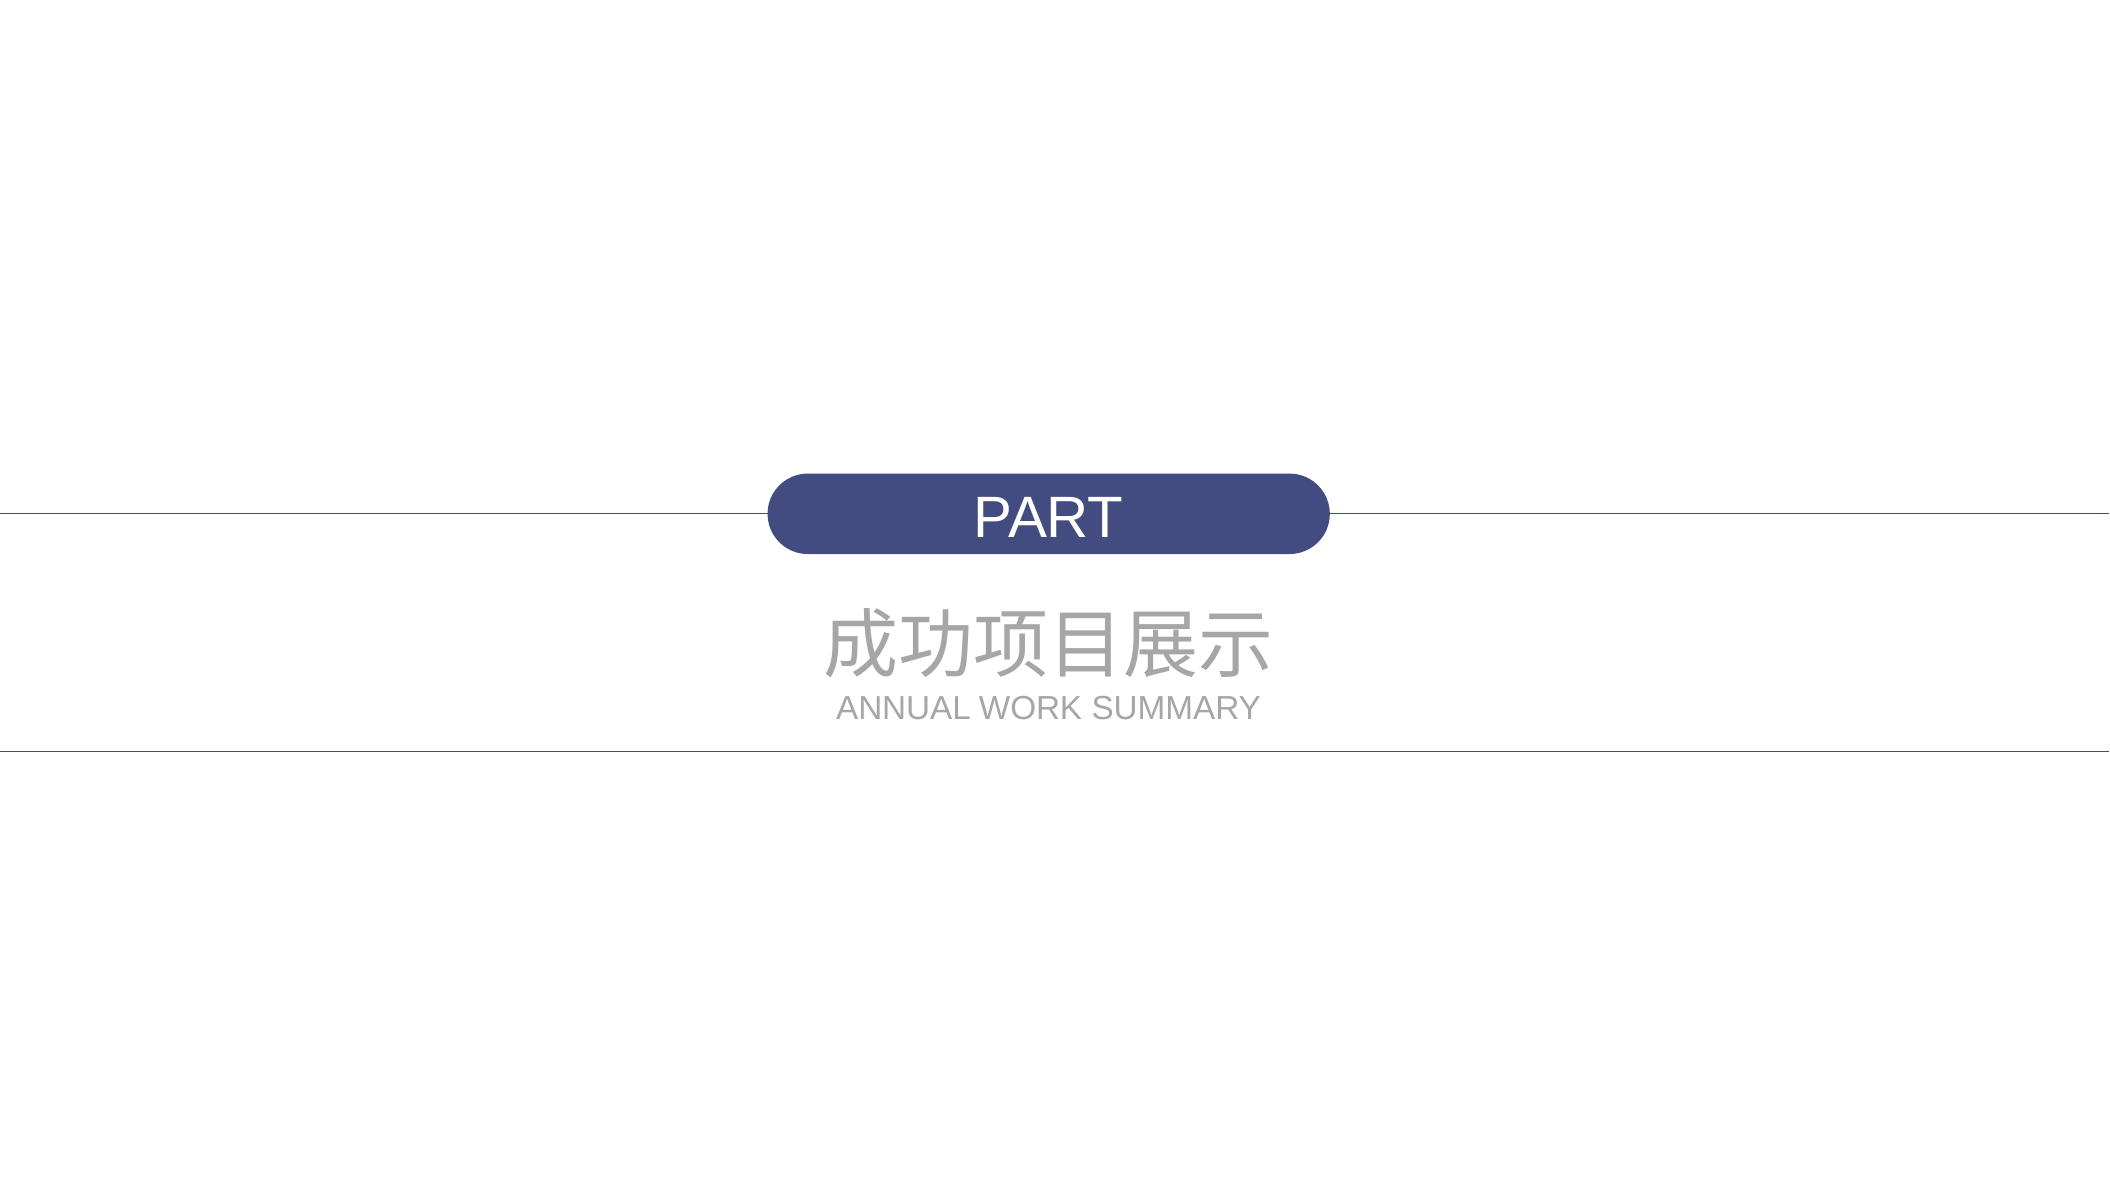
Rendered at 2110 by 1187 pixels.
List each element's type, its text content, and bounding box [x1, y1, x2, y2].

text_box PART [767, 514, 1330, 555]
text_box PART [767, 473, 1330, 513]
